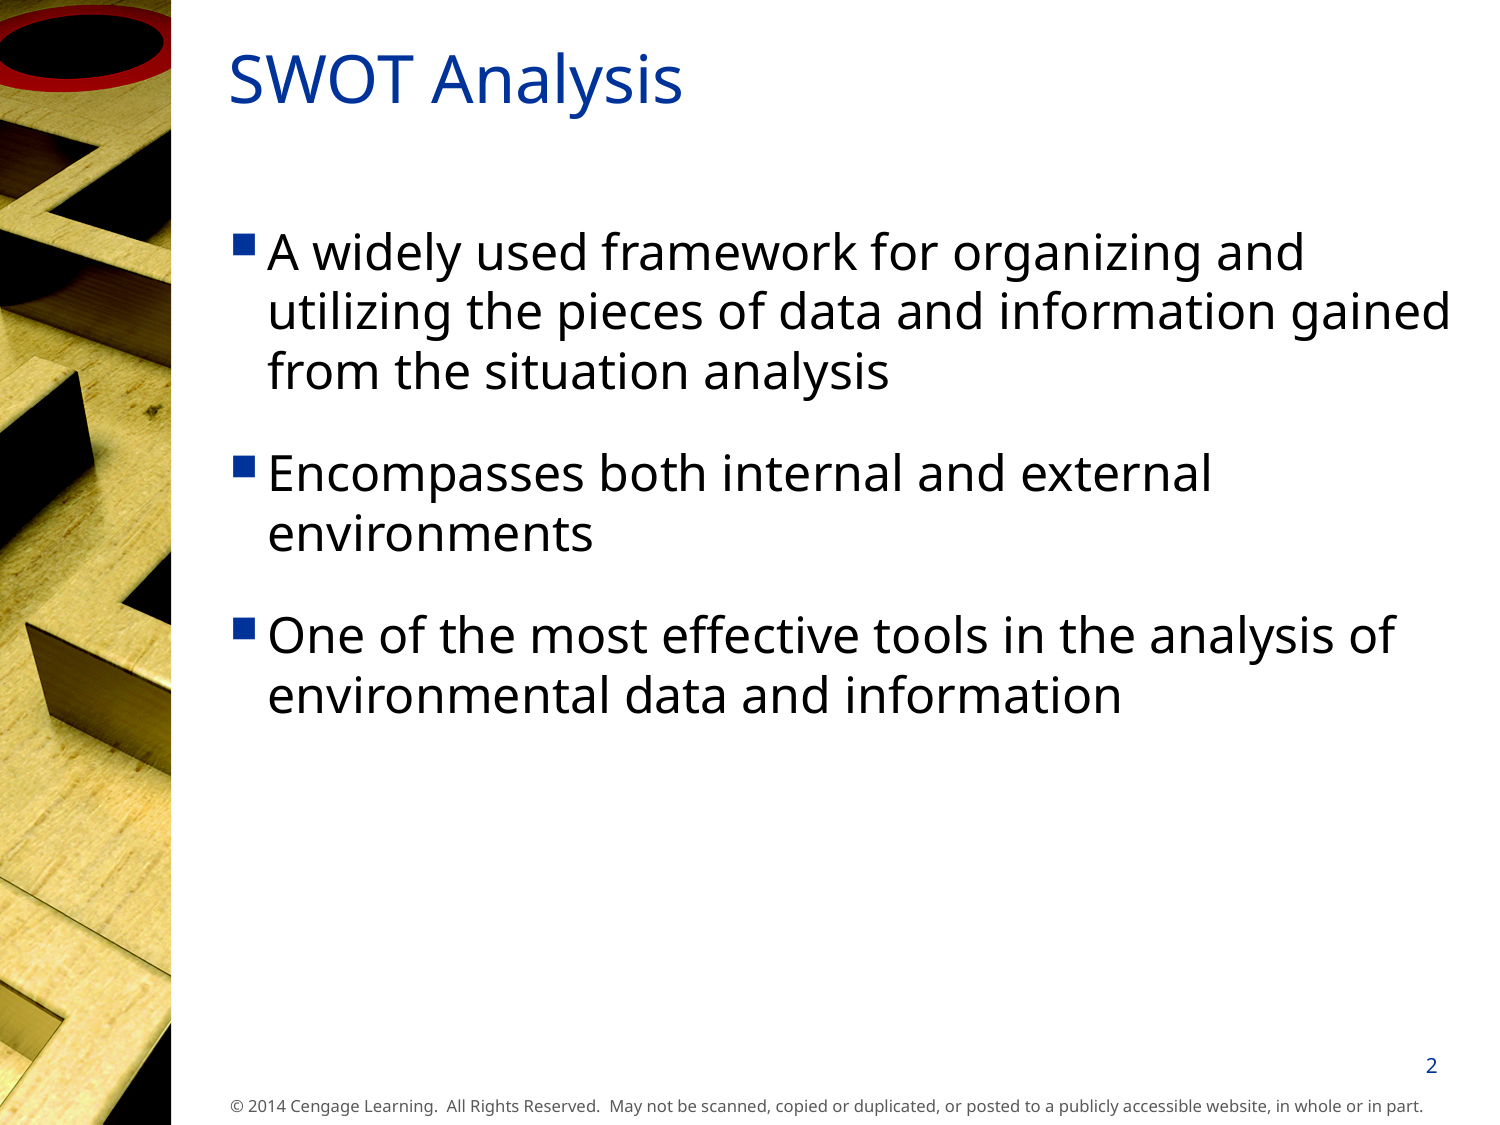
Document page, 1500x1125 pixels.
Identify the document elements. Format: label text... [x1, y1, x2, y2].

slide_number 2 [1386, 1037, 1478, 1097]
list A widely used framework for organizing and utilizing the pieces of data and information gained from the situation analysis Encompasses both internal and external environments One of the most effective tools in the analysis of environmental data and information [215, 212, 1478, 981]
picture [0, 0, 172, 1125]
title SWOT Analysis [213, 29, 1454, 213]
